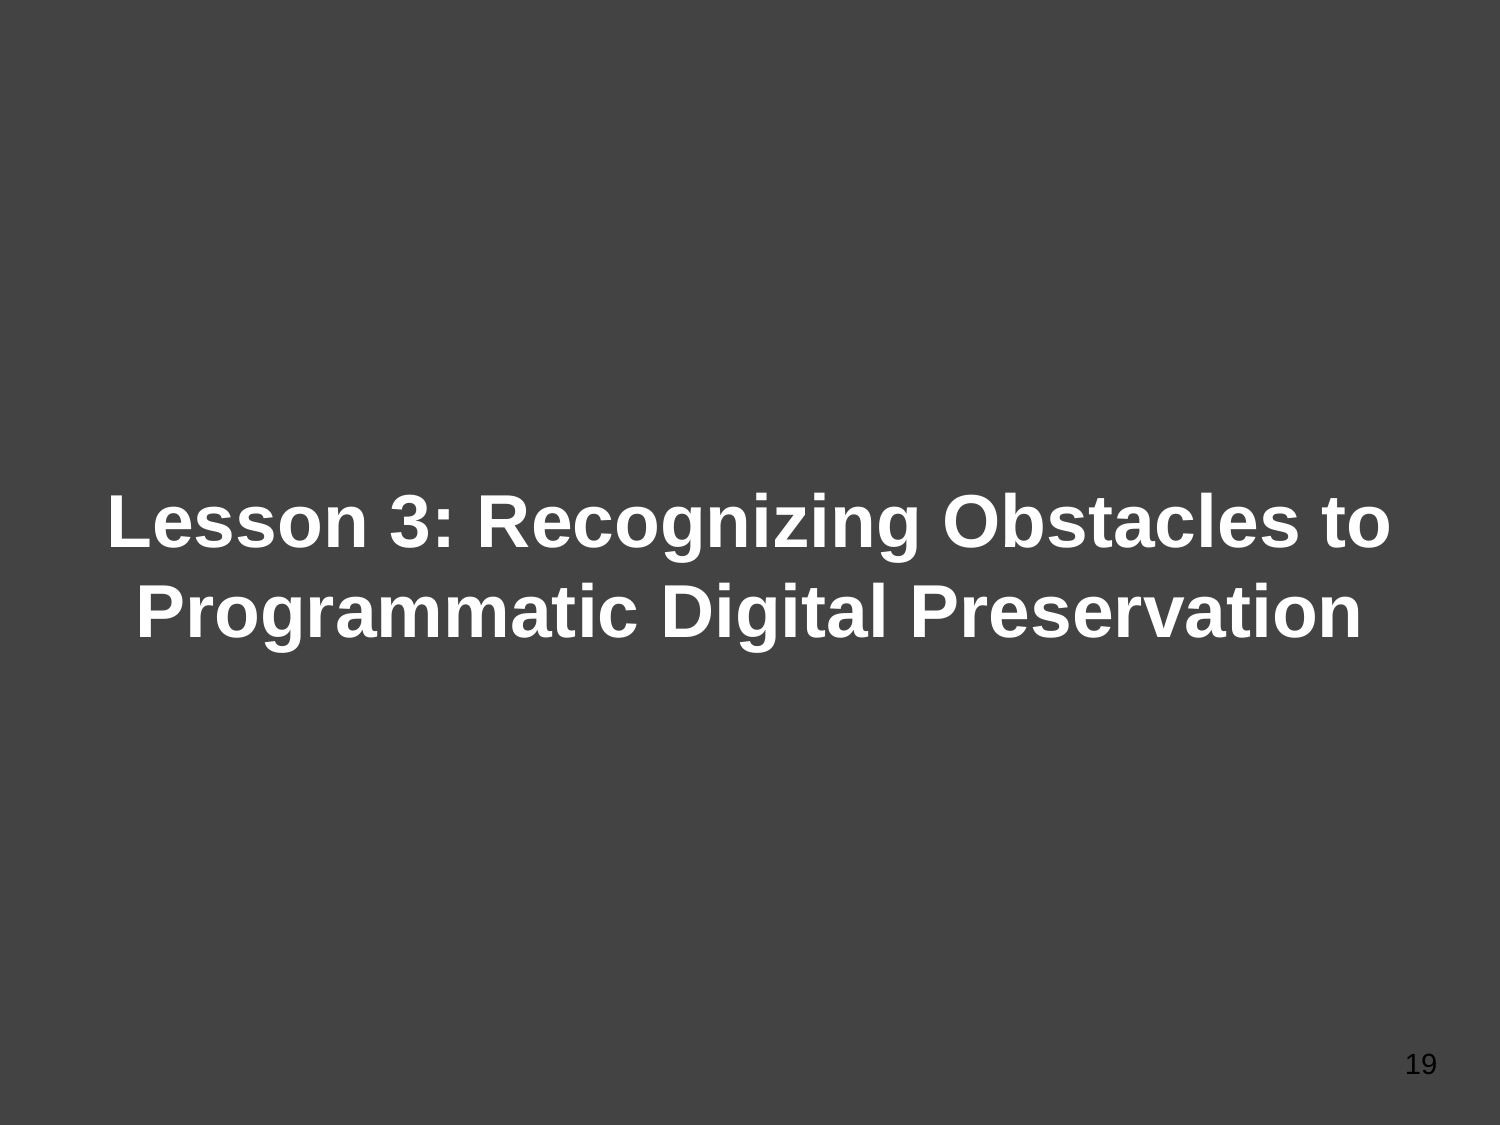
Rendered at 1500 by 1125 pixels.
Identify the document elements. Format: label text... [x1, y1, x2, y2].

title Lesson 3: Recognizing Obstacles to Programmatic Digital Preservation [51, 470, 1449, 655]
slide_number 19 [1389, 1019, 1480, 1106]
